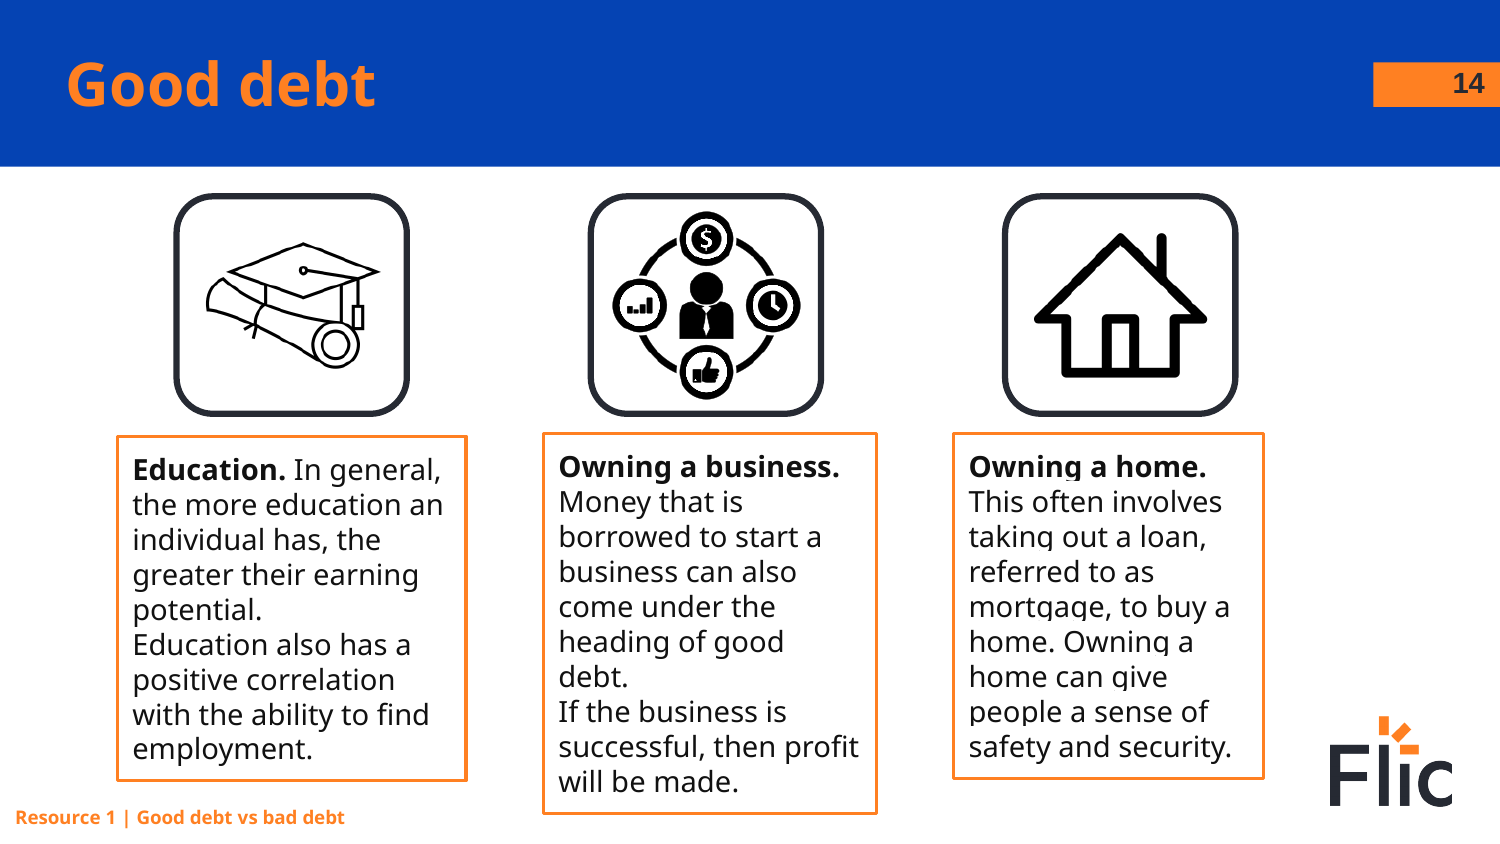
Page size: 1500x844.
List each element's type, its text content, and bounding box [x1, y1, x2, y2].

text_box [590, 196, 822, 414]
text_box Owning a business. Money that is borrowed to start a business can also come under the heading of good debt. If the business is successful, then profit will be made. [543, 433, 877, 814]
picture [610, 209, 802, 401]
text_box Education. In general, the more education an individual has, the greater their earning potential. Education also has a positive correlation with the ability to find employment. [117, 436, 466, 781]
text_box [1005, 196, 1236, 414]
picture [195, 209, 388, 401]
text_box Owning a home. This often involves taking out a loan, referred to as mortgage, to buy a home. Owning a home can give people a sense of safety and security. [953, 433, 1264, 779]
picture [1330, 716, 1452, 807]
text_box [176, 196, 407, 414]
title Good debt [50, 39, 1320, 125]
picture [1024, 209, 1216, 401]
slide_number ‹#› [1410, 49, 1500, 115]
text_box Resource 1 | Good debt vs bad debt [0, 794, 646, 840]
